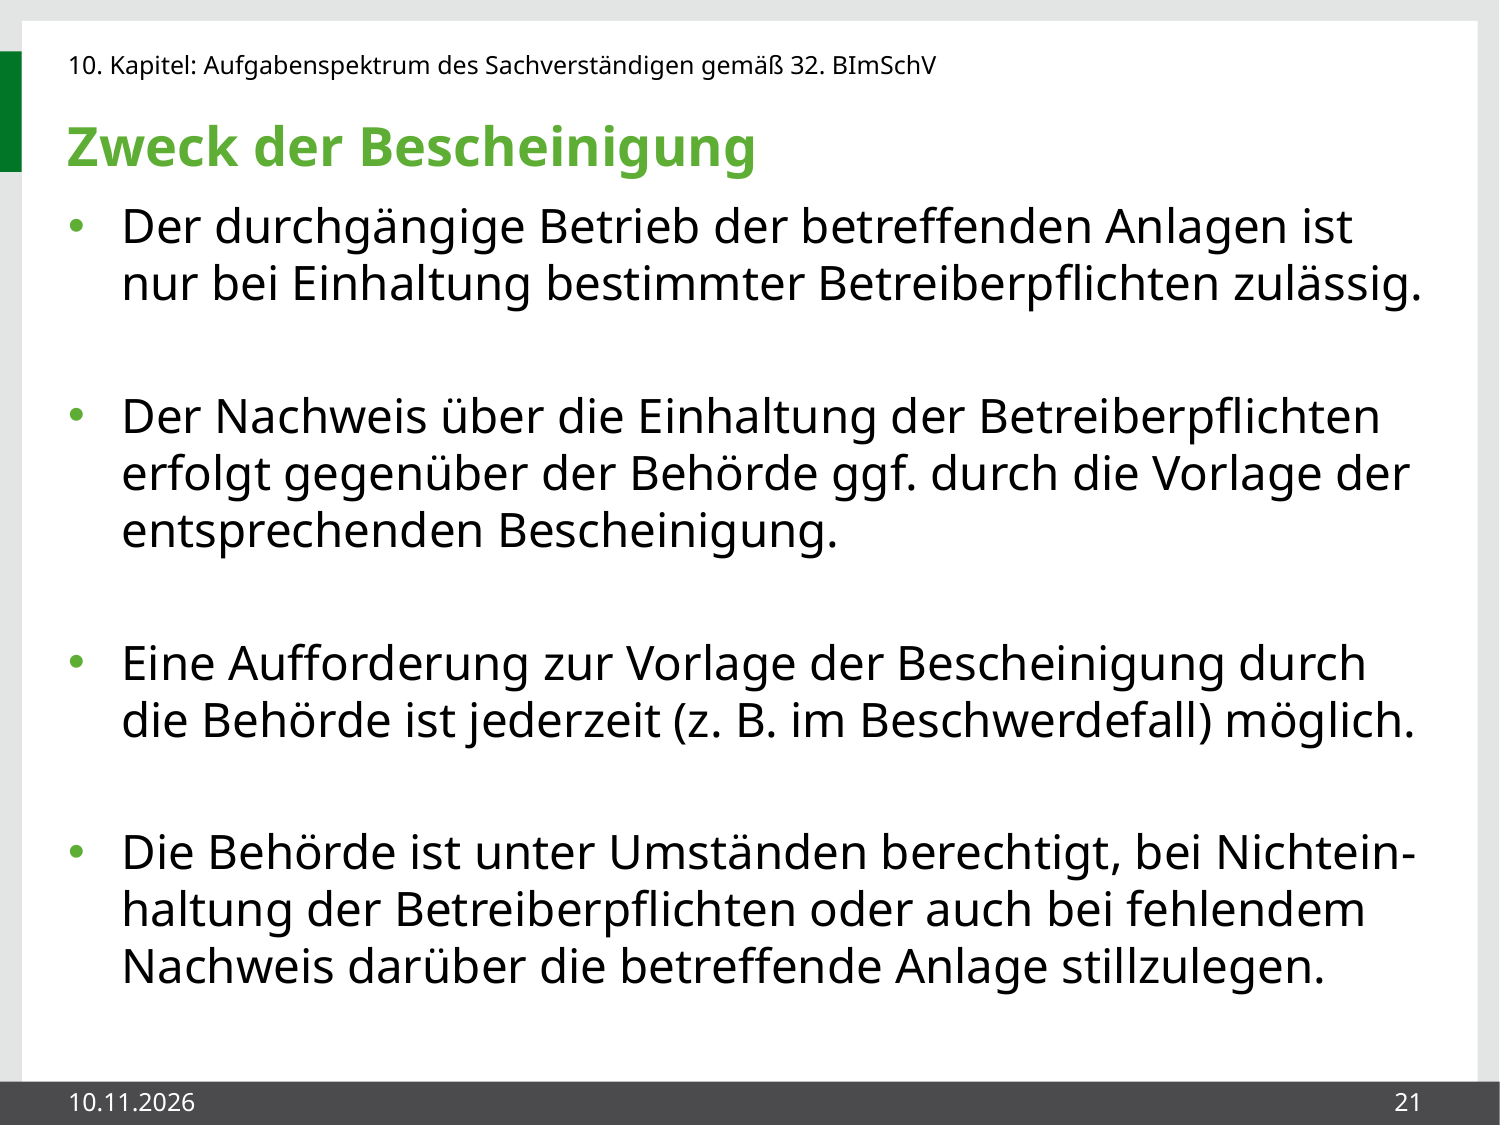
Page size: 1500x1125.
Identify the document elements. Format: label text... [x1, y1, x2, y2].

slide_number 21 [1331, 1082, 1423, 1125]
title Zweck der Bescheinigung [67, 77, 1427, 178]
list Der durchgängige Betrieb der betreffenden Anlagen ist nur bei Einhaltung bestimmter Betreiberpflichten zulässig. Der Nachweis über die Einhaltung der Betreiberpflichten erfolgt gegenüber der Behörde ggf. durch die Vorlage der entsprechenden Bescheinigung. Eine Aufforderung zur Vorlage der Bescheinigung durch die Behörde ist jederzeit (z. B. im Beschwerdefall) möglich. Die Behörde ist unter Umständen berechtigt, bei Nichtein-haltung der Betreiberpflichten oder auch bei fehlendem Nachweis darüber die betreffende Anlage stillzulegen. [68, 196, 1436, 1047]
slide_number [68, 1082, 231, 1125]
